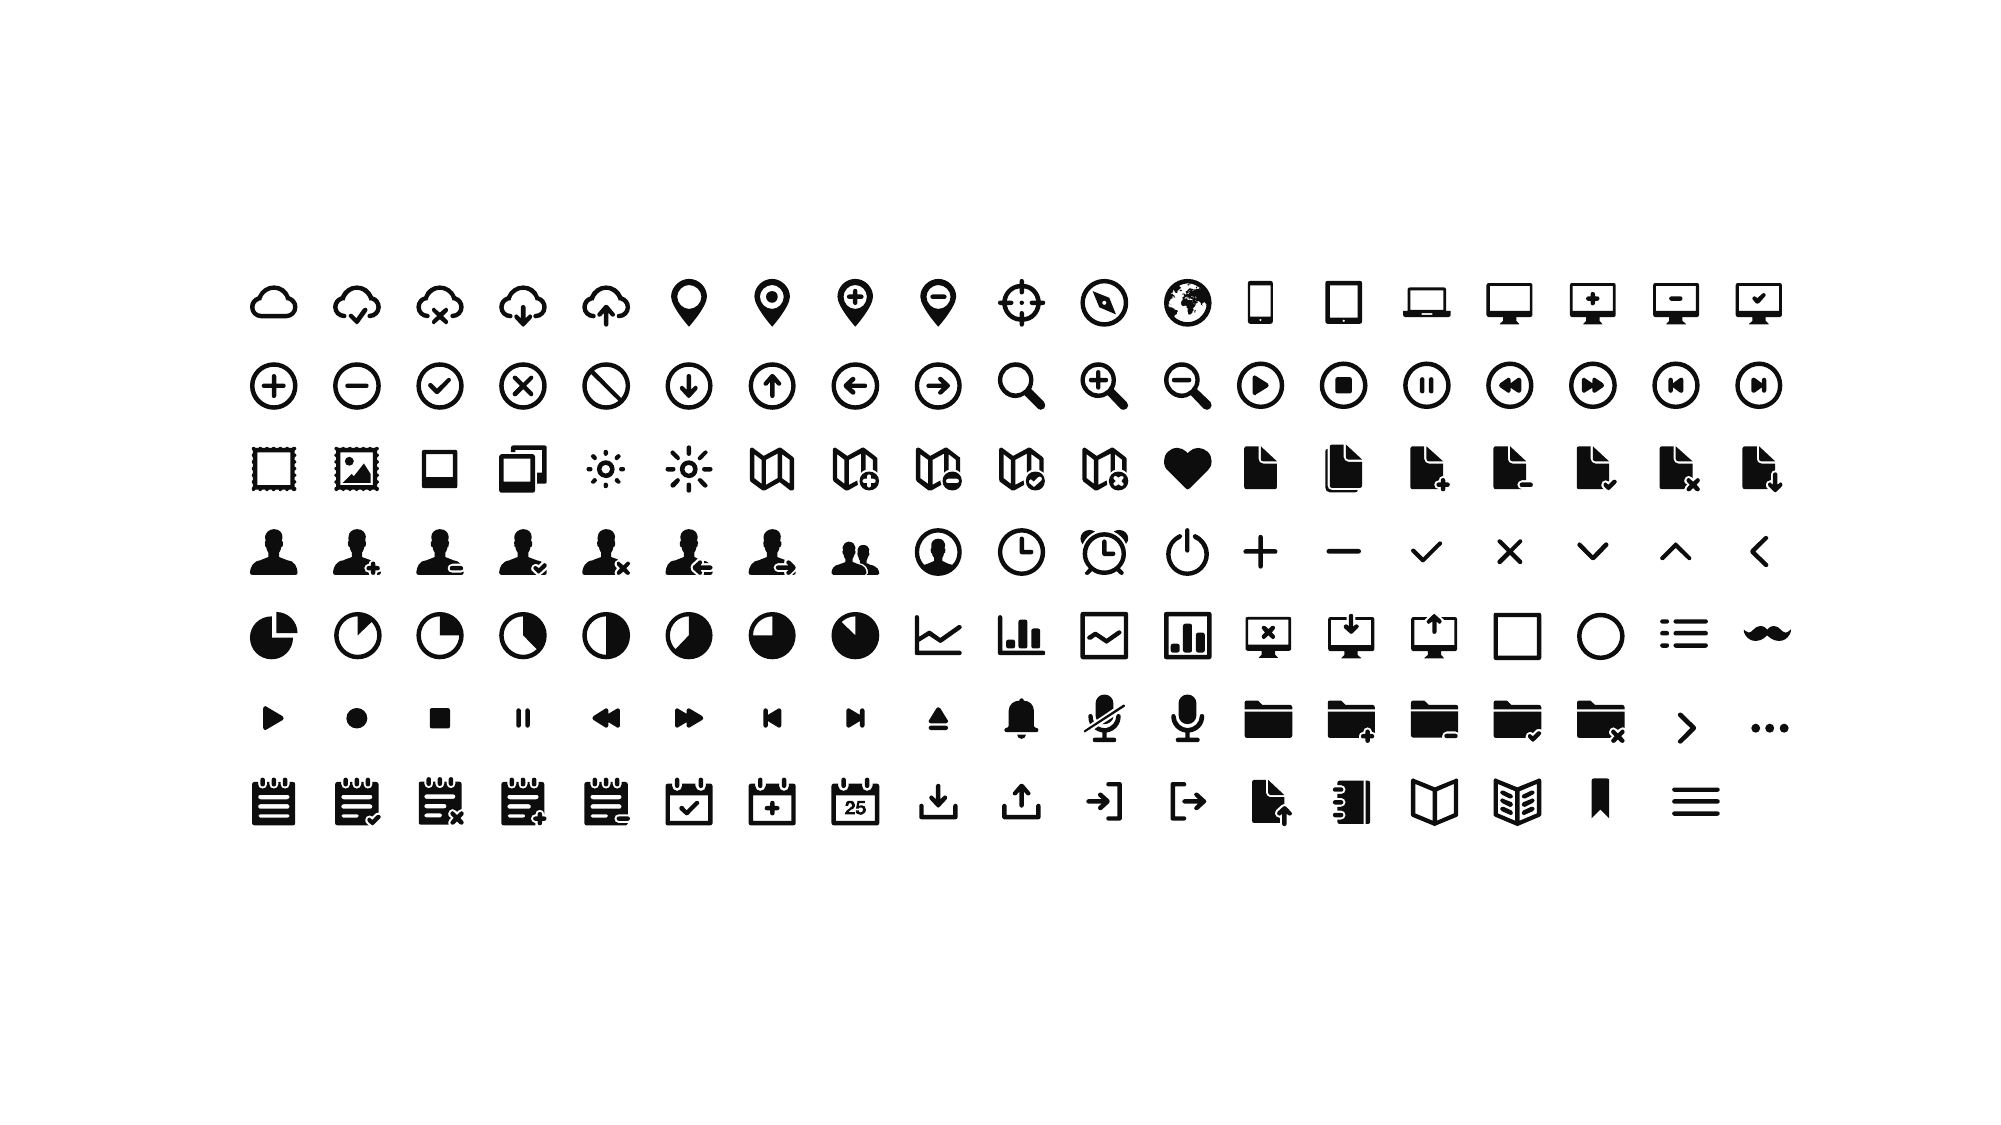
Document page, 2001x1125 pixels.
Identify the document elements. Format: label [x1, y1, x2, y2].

text_box [1327, 711, 1375, 743]
text_box [679, 460, 698, 479]
text_box [914, 362, 962, 410]
text_box [665, 611, 713, 660]
text_box [1328, 617, 1375, 659]
text_box [1493, 612, 1542, 661]
text_box [1660, 542, 1692, 561]
text_box [584, 777, 631, 826]
text_box [928, 725, 949, 731]
text_box [1486, 283, 1533, 325]
text_box [1164, 278, 1212, 327]
text_box [831, 611, 880, 660]
text_box [1082, 447, 1129, 491]
text_box [1493, 711, 1542, 742]
text_box [582, 285, 631, 327]
text_box [748, 529, 796, 575]
text_box [1673, 643, 1708, 648]
text_box [334, 611, 382, 660]
text_box [1410, 541, 1443, 563]
text_box [499, 285, 547, 327]
text_box [1576, 446, 1617, 491]
text_box [582, 362, 631, 410]
text_box [590, 454, 597, 461]
text_box [596, 460, 615, 479]
text_box [864, 777, 870, 789]
text_box [670, 450, 680, 461]
text_box [614, 478, 621, 484]
text_box [1326, 548, 1361, 554]
text_box [499, 362, 547, 410]
text_box [748, 362, 796, 410]
text_box [1672, 811, 1720, 816]
text_box [1735, 361, 1783, 410]
text_box [1403, 361, 1451, 410]
text_box [1244, 711, 1293, 738]
text_box [1182, 792, 1207, 811]
text_box [928, 707, 949, 724]
text_box [1106, 782, 1122, 821]
text_box [333, 362, 381, 410]
text_box [1083, 694, 1126, 743]
text_box [1410, 700, 1459, 710]
text_box [1325, 444, 1363, 493]
text_box [1410, 778, 1459, 827]
text_box [1653, 283, 1700, 325]
text_box [1365, 780, 1371, 824]
text_box [999, 447, 1045, 491]
text_box [1735, 283, 1782, 325]
text_box [1080, 362, 1129, 410]
text_box [1012, 783, 1031, 808]
text_box [1493, 778, 1542, 827]
text_box [748, 783, 796, 826]
text_box [263, 706, 284, 731]
text_box [1178, 694, 1197, 725]
text_box [334, 446, 379, 492]
text_box [499, 454, 536, 493]
text_box [346, 708, 368, 729]
text_box [837, 278, 874, 327]
text_box [914, 528, 962, 576]
text_box [1244, 700, 1293, 710]
text_box [252, 777, 296, 826]
text_box [516, 708, 521, 728]
text_box [1660, 619, 1670, 624]
text_box [1403, 287, 1451, 318]
text_box [525, 708, 530, 728]
text_box [1080, 278, 1129, 327]
text_box [1004, 698, 1039, 733]
text_box [1410, 446, 1450, 492]
text_box [418, 777, 464, 825]
text_box [915, 447, 962, 491]
text_box [665, 529, 713, 575]
text_box [686, 445, 692, 456]
text_box [1660, 643, 1670, 648]
text_box [1080, 529, 1129, 575]
text_box [670, 478, 680, 488]
text_box [1171, 714, 1205, 743]
text_box [914, 615, 962, 656]
text_box [1164, 362, 1212, 410]
text_box [749, 447, 795, 491]
text_box [1577, 542, 1609, 561]
text_box [1164, 447, 1212, 490]
text_box [582, 611, 631, 660]
text_box [590, 478, 597, 484]
text_box [846, 708, 865, 728]
text_box [1673, 619, 1708, 624]
text_box [1750, 535, 1769, 568]
text_box [920, 278, 957, 327]
text_box [1577, 711, 1625, 743]
text_box [276, 611, 298, 634]
text_box [1164, 611, 1212, 660]
text_box [1325, 280, 1363, 324]
text_box [1493, 700, 1542, 710]
text_box [1660, 630, 1670, 636]
text_box [929, 783, 948, 808]
text_box [582, 529, 631, 575]
text_box [614, 454, 621, 461]
text_box [1243, 534, 1278, 569]
text_box [1343, 613, 1359, 634]
text_box [675, 708, 704, 728]
text_box [499, 529, 547, 575]
text_box [1170, 782, 1187, 821]
text_box [416, 362, 464, 410]
text_box [1743, 625, 1792, 641]
text_box [421, 449, 458, 489]
text_box [1086, 792, 1110, 811]
text_box [603, 449, 609, 456]
text_box [831, 541, 880, 575]
text_box [603, 482, 609, 489]
text_box [429, 708, 451, 729]
text_box [1497, 539, 1523, 565]
text_box [665, 467, 676, 472]
text_box [754, 278, 790, 327]
text_box [832, 447, 880, 491]
text_box [1672, 787, 1720, 792]
text_box [249, 616, 294, 660]
text_box [1493, 446, 1533, 490]
text_box [1652, 361, 1700, 410]
text_box [781, 777, 787, 789]
text_box [1252, 779, 1293, 827]
text_box [335, 777, 381, 826]
text_box [1659, 446, 1700, 492]
text_box [1486, 361, 1534, 410]
text_box [997, 528, 1046, 576]
text_box [416, 611, 464, 660]
text_box [671, 278, 707, 327]
text_box [997, 615, 1046, 656]
text_box [251, 446, 297, 492]
text_box [758, 777, 763, 789]
text_box [919, 803, 958, 820]
text_box [249, 529, 298, 575]
text_box [702, 467, 713, 472]
text_box [763, 708, 782, 728]
text_box [416, 529, 464, 575]
text_box [1080, 611, 1129, 660]
text_box [249, 285, 298, 319]
text_box [1765, 723, 1775, 733]
text_box [501, 777, 547, 826]
text_box [1577, 700, 1625, 710]
text_box [748, 611, 796, 660]
text_box [431, 307, 449, 325]
text_box [1569, 283, 1616, 325]
text_box [333, 285, 381, 319]
text_box [1577, 612, 1625, 661]
text_box [1185, 528, 1190, 553]
text_box [698, 777, 704, 789]
text_box [333, 529, 381, 575]
text_box [997, 278, 1046, 327]
text_box [1247, 280, 1273, 324]
text_box [674, 777, 680, 789]
text_box [831, 783, 880, 826]
text_box [1673, 630, 1708, 636]
text_box [510, 445, 547, 484]
text_box [697, 450, 708, 461]
text_box [831, 362, 880, 410]
text_box [665, 362, 713, 410]
text_box [1677, 712, 1697, 744]
text_box [1332, 780, 1364, 824]
text_box [1779, 723, 1789, 733]
text_box [249, 362, 298, 410]
text_box [1672, 799, 1720, 804]
text_box [997, 362, 1046, 410]
text_box [592, 708, 620, 728]
text_box [1751, 723, 1761, 733]
text_box [1569, 361, 1617, 410]
text_box [1002, 803, 1041, 820]
text_box [416, 285, 464, 319]
text_box [1411, 613, 1458, 659]
text_box [1166, 534, 1209, 576]
text_box [1410, 711, 1459, 739]
text_box [697, 478, 708, 488]
text_box [499, 611, 547, 660]
text_box [1245, 616, 1292, 658]
text_box [1236, 361, 1285, 410]
text_box [1591, 778, 1610, 819]
text_box [1319, 361, 1368, 410]
text_box [1742, 446, 1783, 493]
text_box [1327, 700, 1375, 710]
text_box [1017, 734, 1027, 739]
text_box [841, 777, 846, 789]
text_box [665, 783, 713, 826]
text_box [348, 307, 368, 325]
text_box [1244, 446, 1277, 490]
text_box [686, 482, 692, 493]
